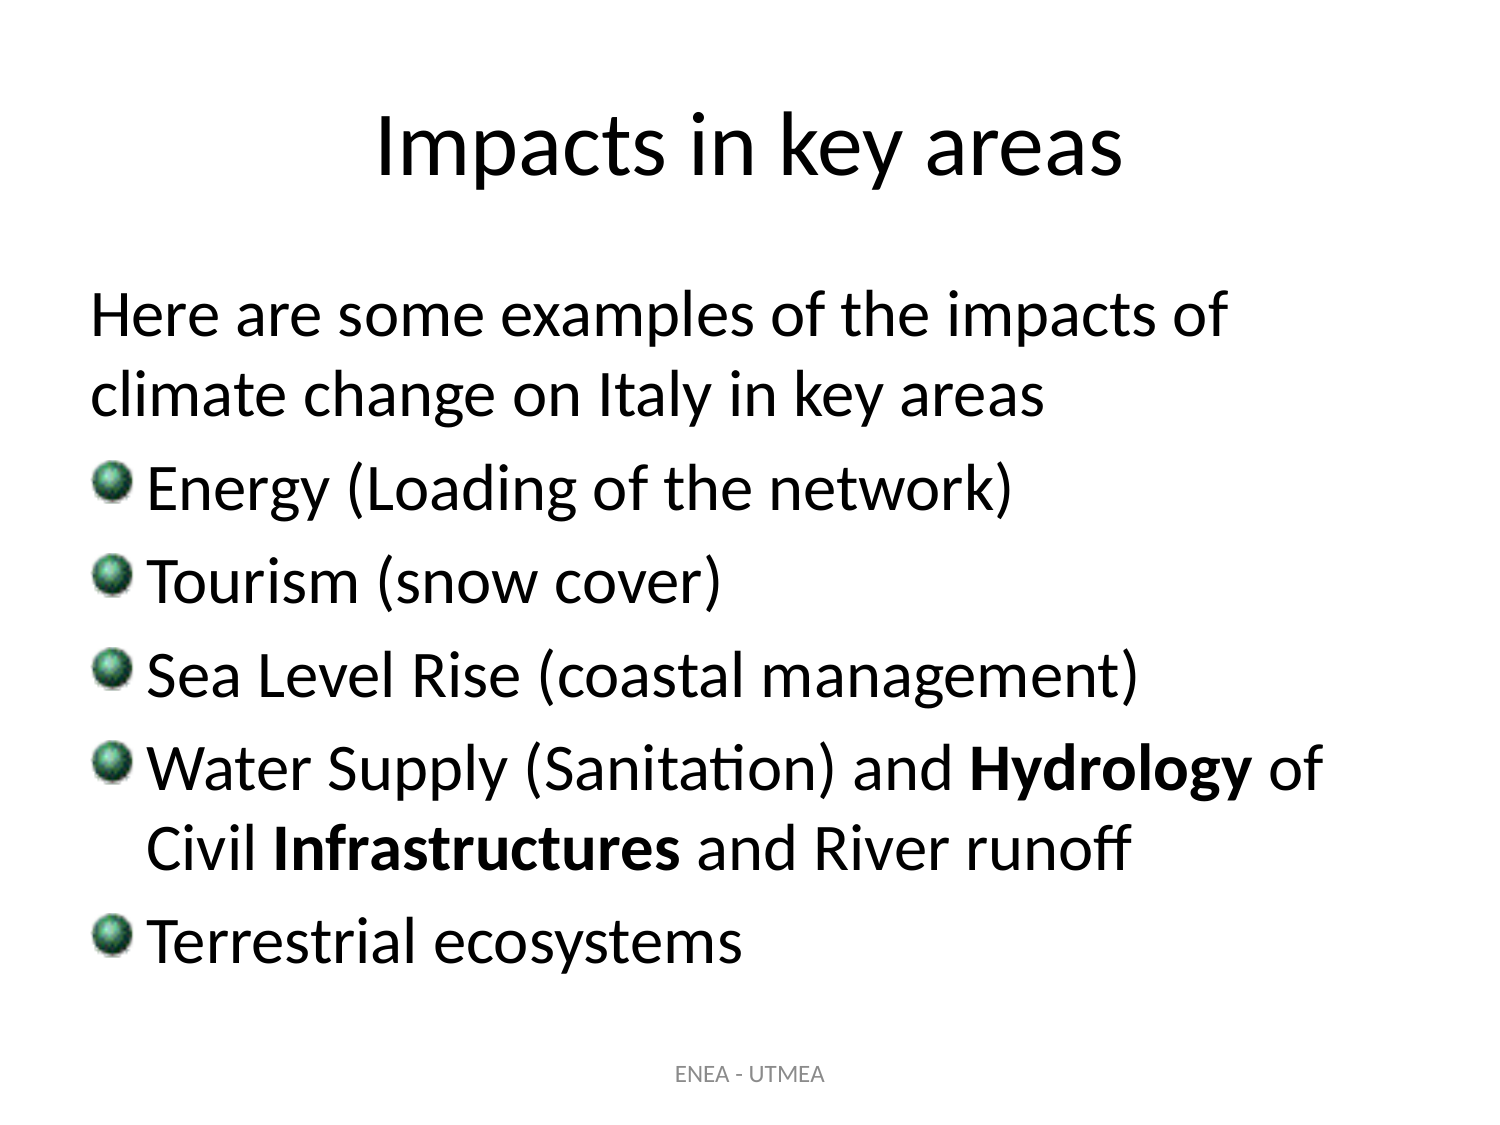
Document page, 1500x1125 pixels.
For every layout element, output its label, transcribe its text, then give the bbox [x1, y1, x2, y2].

picture [90, 460, 137, 507]
title Impacts in key areas [75, 45, 1425, 233]
footer ENEA - UTMEA [512, 1042, 988, 1103]
picture [90, 647, 137, 694]
picture [90, 553, 137, 601]
list Here are some examples of the impacts of climate change on Italy in key areas Energy (Loading of the network) Tourism (snow cover) Sea Level Rise (coastal management) Water Supply (Sanitation) and Hydrology of Civil Infrastructures and River runoff Terrestrial ecosystems [75, 262, 1425, 1005]
picture [90, 913, 137, 961]
picture [90, 740, 137, 788]
